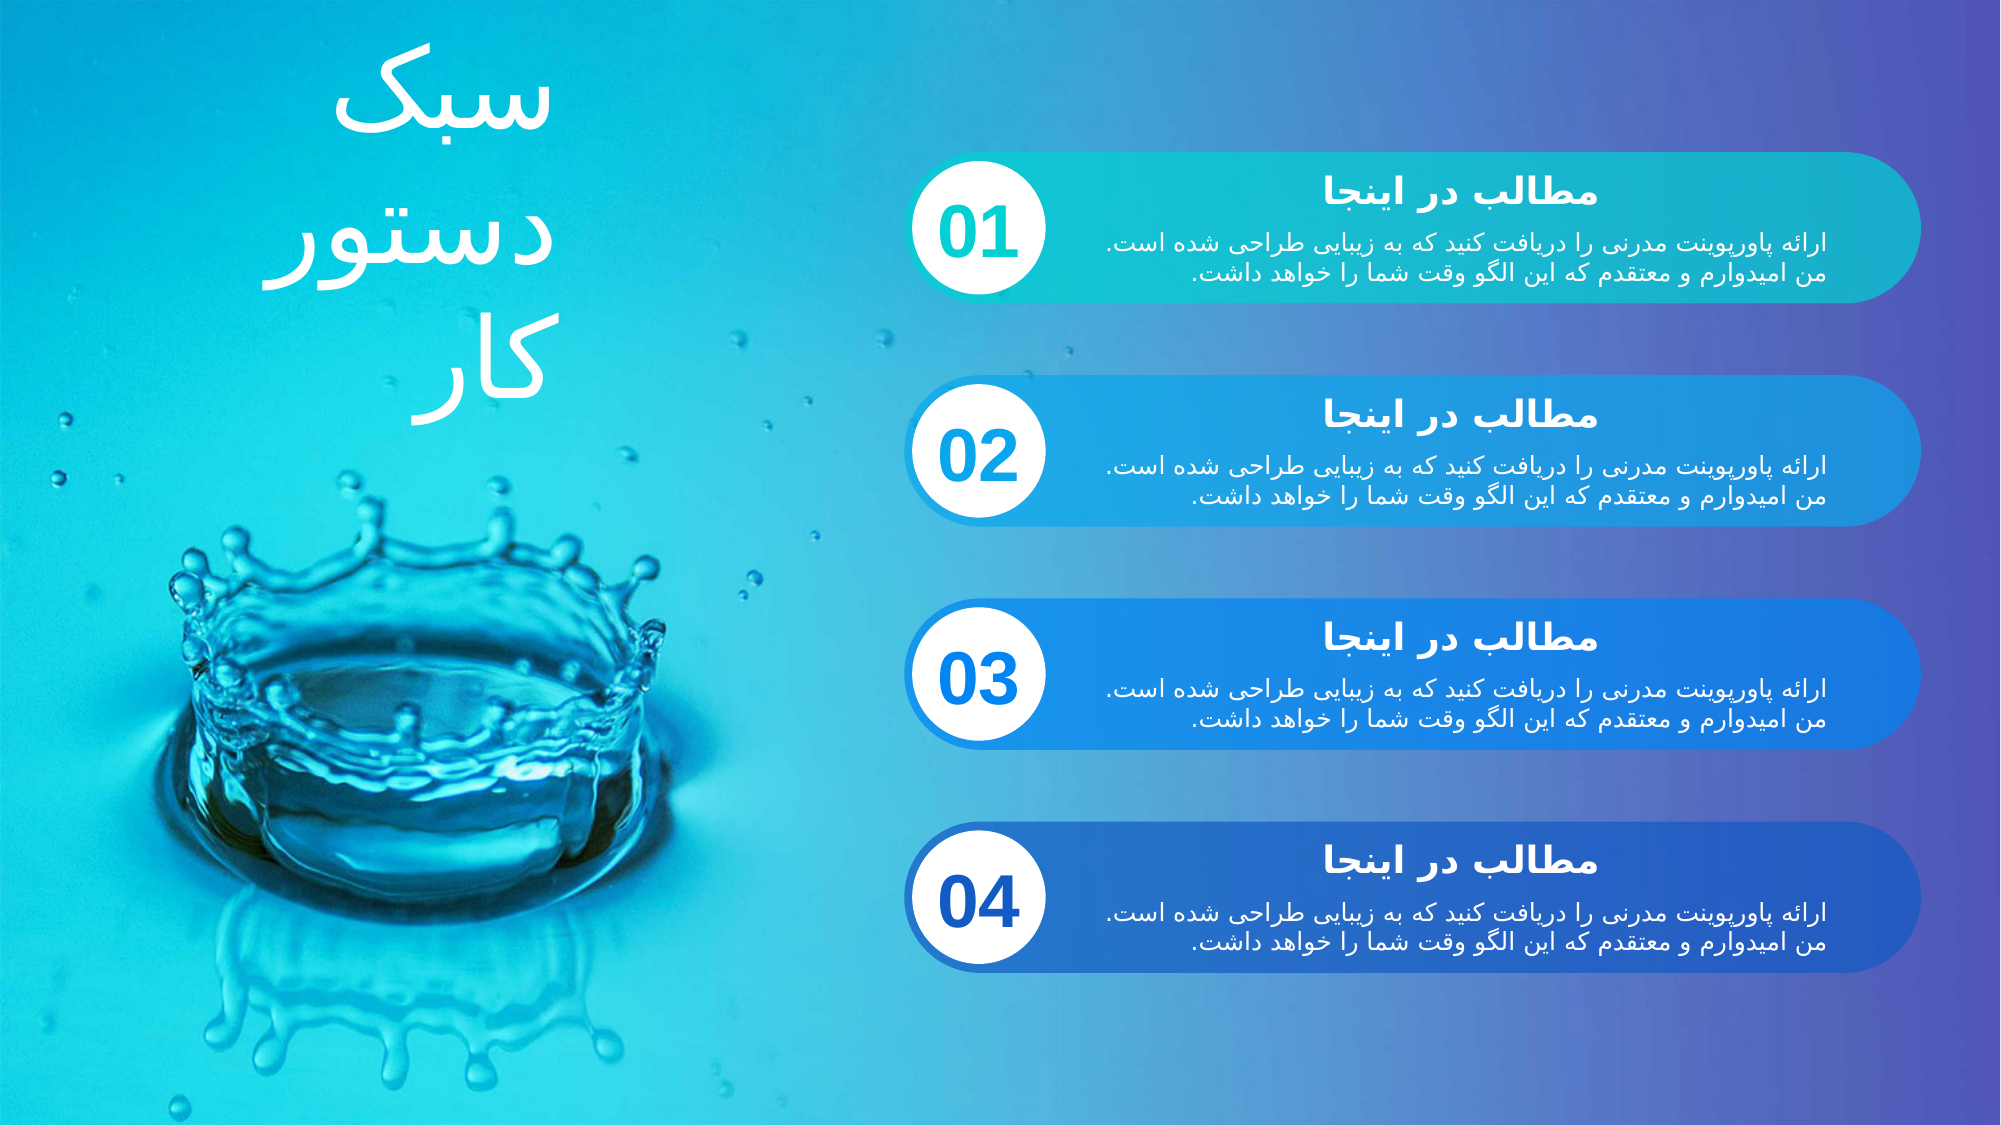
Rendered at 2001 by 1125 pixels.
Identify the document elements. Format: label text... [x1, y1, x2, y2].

picture [0, 0, 2001, 1125]
text_box سبک دستور کار [127, 8, 574, 429]
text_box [898, 152, 1922, 973]
